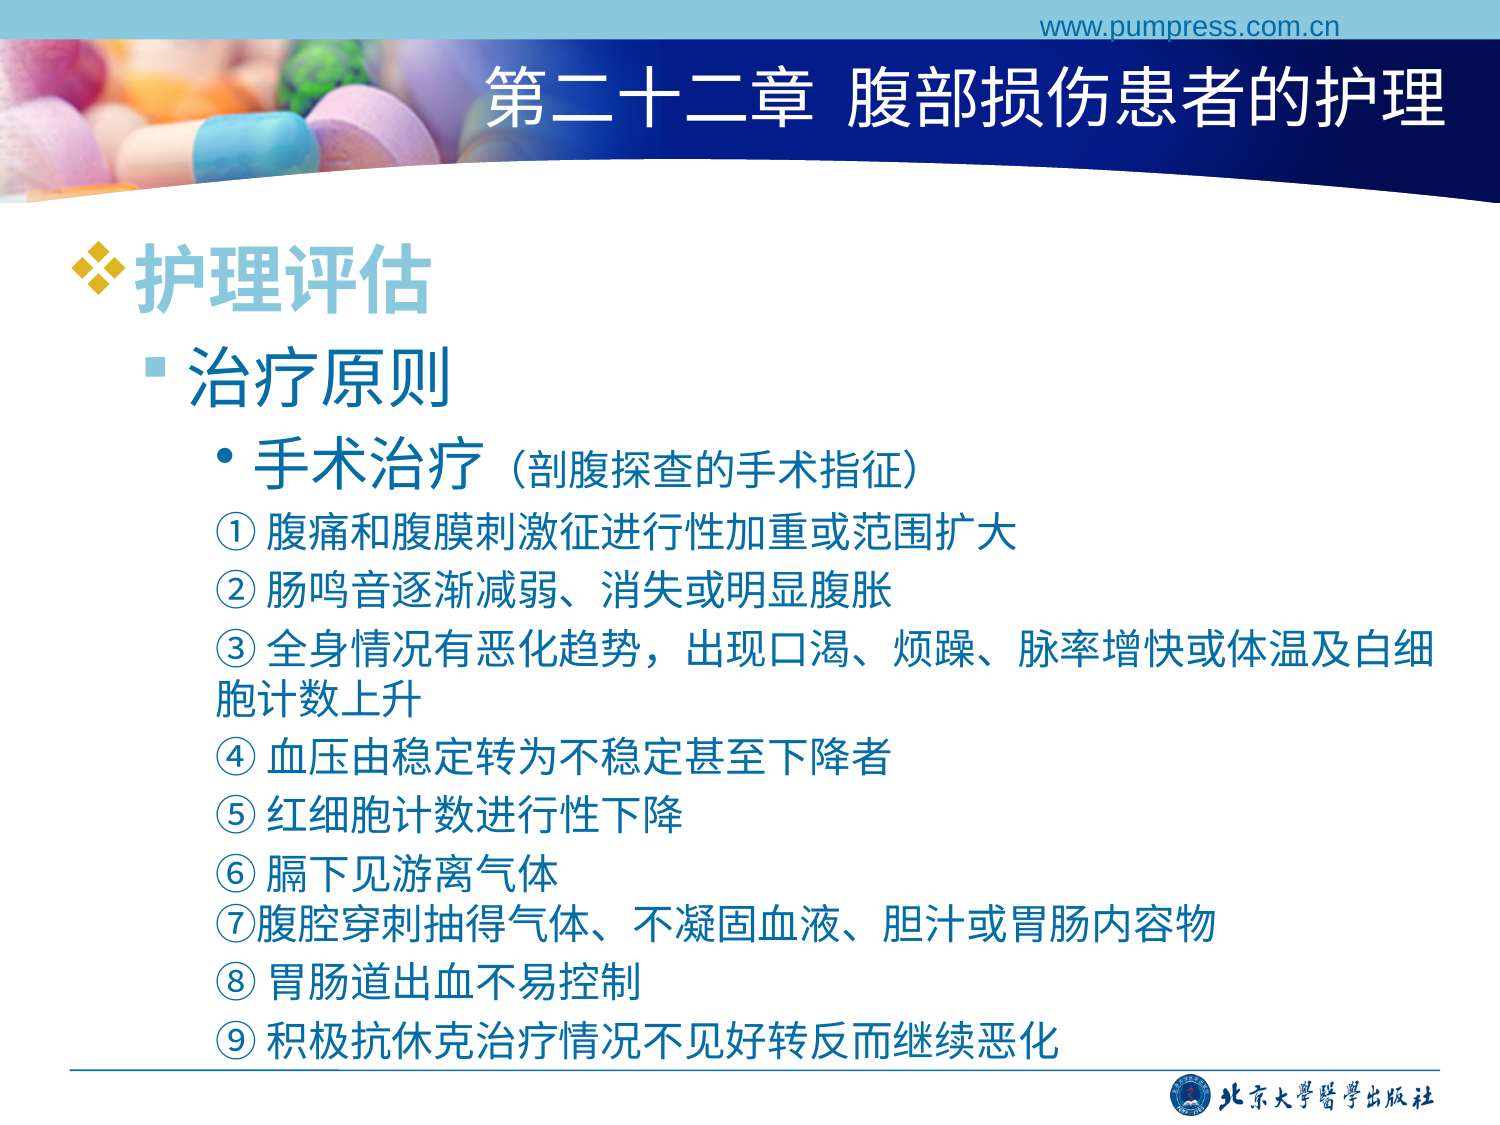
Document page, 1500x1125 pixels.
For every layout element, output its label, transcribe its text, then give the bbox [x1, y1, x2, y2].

picture [0, 40, 1500, 203]
picture [1170, 1074, 1436, 1118]
title 第二十二章 腹部损伤患者的护理 [137, 49, 1463, 143]
list 护理评估 治疗原则 手术治疗（剖腹探查的手术指征） ①腹痛和腹膜刺激征进行性加重或范围扩大 ②肠鸣音逐渐减弱、消失或明显腹胀 ③全身情况有恶化趋势，出现口渴、烦躁、脉率增快或体温及白细胞计数上升 ④血压由稳定转为不稳定甚至下降者 ⑤红细胞计数进行性下降 ⑥膈下见游离气体 ⑦腹腔穿刺抽得气体、不凝固血液、胆汁或胃肠内容物 ⑧胃肠道出血不易控制 ⑨积极抗休克治疗情况不见好转反而继续恶化 [49, 224, 1463, 1026]
slide_number www.pumpress.com.cn [1025, 0, 1463, 38]
